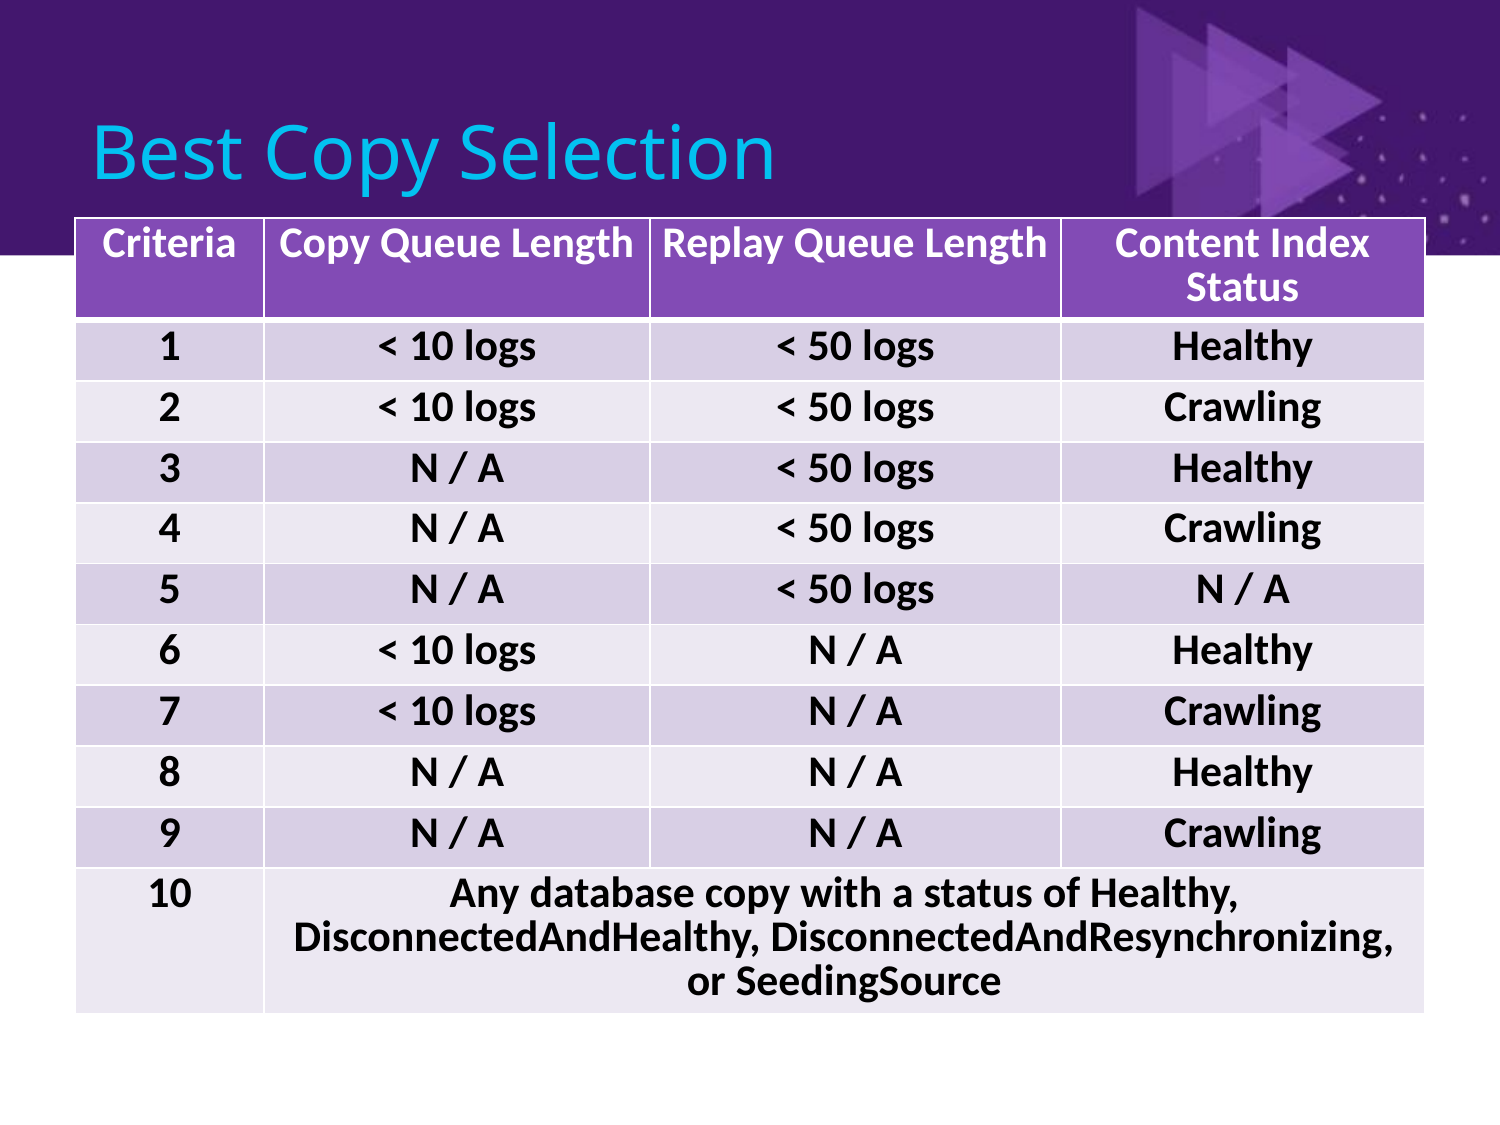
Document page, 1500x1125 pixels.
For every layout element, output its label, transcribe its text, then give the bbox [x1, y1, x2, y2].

table_cell N / A [651, 686, 1060, 745]
table_cell < 50 logs [651, 382, 1060, 441]
table_cell 9 [76, 808, 263, 867]
table_cell < 10 logs [265, 686, 649, 745]
table_cell < 50 logs [651, 323, 1060, 380]
table_cell N / A [265, 808, 649, 867]
table_cell Any database copy with a status of Healthy, DisconnectedAndHealthy, DisconnectedAndResynchronizing, or SeedingSource [265, 869, 1424, 1013]
table_cell N / A [651, 625, 1060, 684]
table_cell N / A [651, 747, 1060, 806]
table_cell Crawling [1062, 382, 1424, 441]
table_cell 7 [76, 686, 263, 745]
table_cell < 50 logs [651, 564, 1060, 624]
table_cell 2 [76, 382, 263, 441]
table_cell N / A [1062, 564, 1424, 624]
table_cell 6 [76, 625, 263, 684]
table_cell 1 [76, 323, 263, 380]
table_cell 3 [76, 443, 263, 502]
table_cell N / A [265, 504, 649, 563]
table_header Content Index Status [1062, 219, 1424, 317]
table_header Replay Queue Length [651, 219, 1060, 317]
table_cell 4 [76, 504, 263, 563]
table_cell Crawling [1062, 808, 1424, 867]
table_cell N / A [265, 443, 649, 502]
table_cell < 50 logs [651, 443, 1060, 502]
table_cell N / A [651, 808, 1060, 867]
table_cell N / A [265, 747, 649, 806]
table_cell 5 [76, 564, 263, 624]
table_cell Healthy [1062, 747, 1424, 806]
table_cell Crawling [1062, 504, 1424, 563]
table_cell < 10 logs [265, 625, 649, 684]
table_cell Healthy [1062, 443, 1424, 502]
table_cell Crawling [1062, 686, 1424, 745]
table_header Copy Queue Length [265, 219, 649, 317]
table_cell Healthy [1062, 323, 1424, 380]
table_cell < 10 logs [265, 323, 649, 380]
table_cell N / A [265, 564, 649, 624]
table_cell < 10 logs [265, 382, 649, 441]
table_cell Healthy [1062, 625, 1424, 684]
picture [0, 0, 1500, 255]
table_header Criteria [76, 219, 263, 317]
table_cell 8 [76, 747, 263, 806]
title Best Copy Selection [75, 56, 1425, 217]
table_cell < 50 logs [651, 504, 1060, 563]
table_cell 10 [76, 869, 263, 1013]
